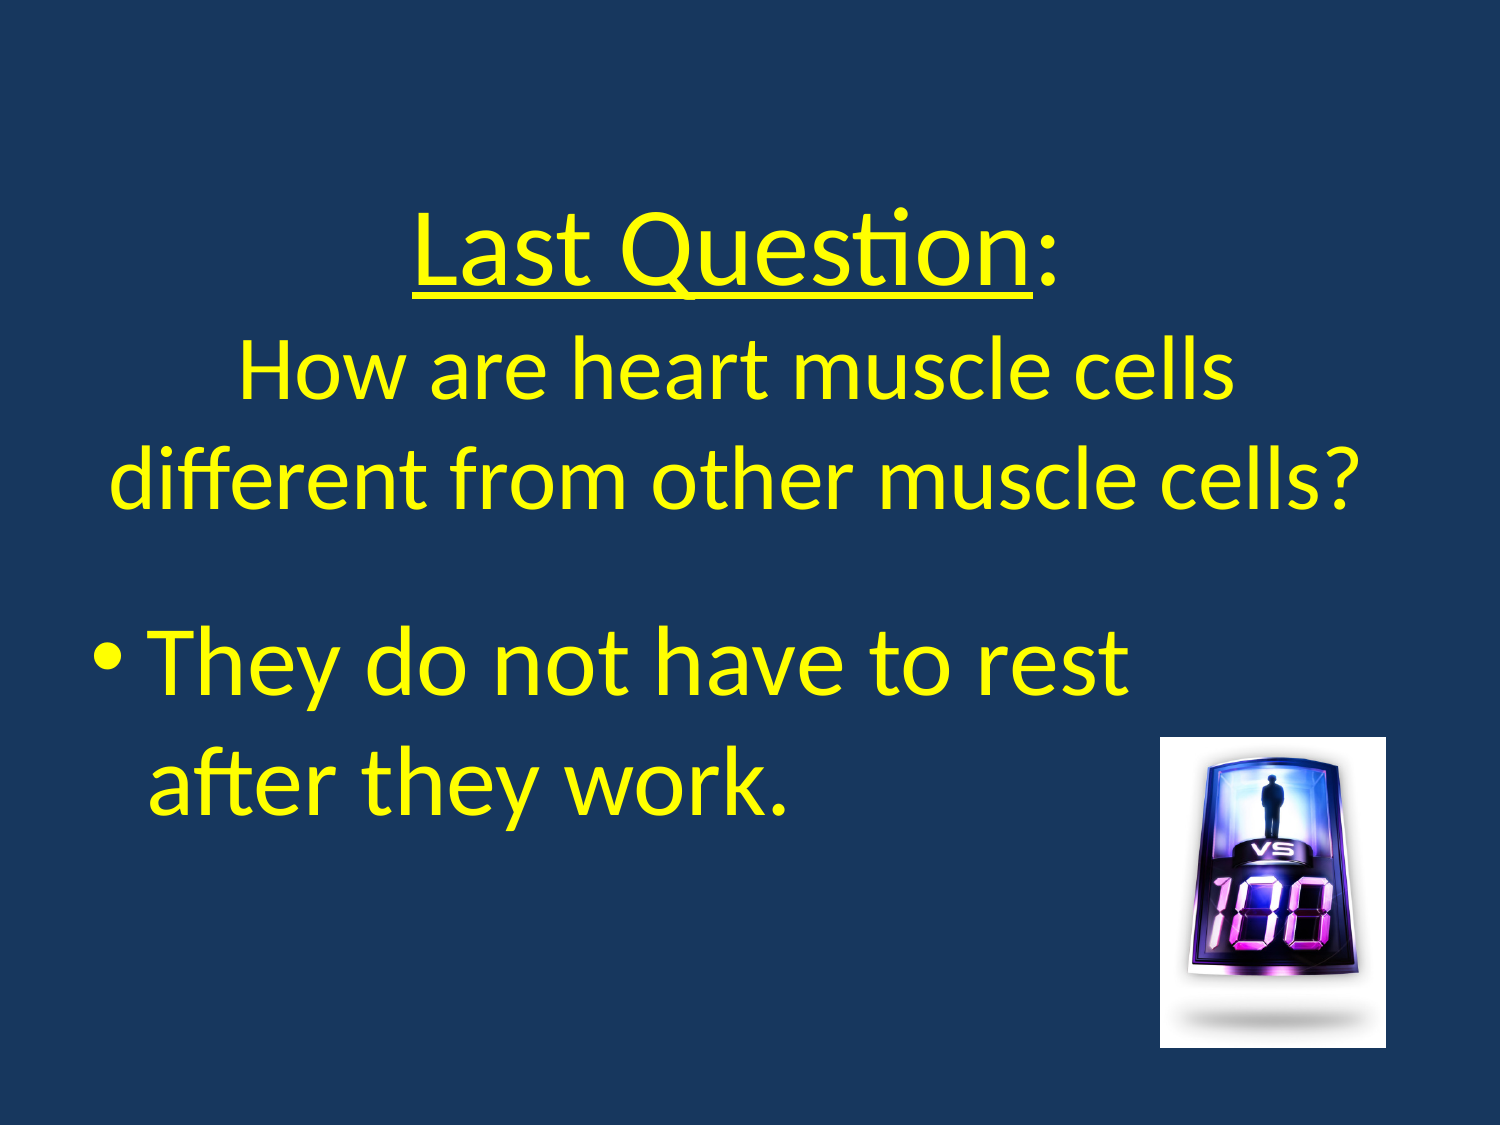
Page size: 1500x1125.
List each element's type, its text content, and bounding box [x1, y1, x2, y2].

list They do not have to rest after they work. [75, 587, 1150, 888]
picture [1160, 737, 1386, 1049]
title Last Question: How are heart muscle cells different from other muscle cells? [62, 87, 1413, 613]
